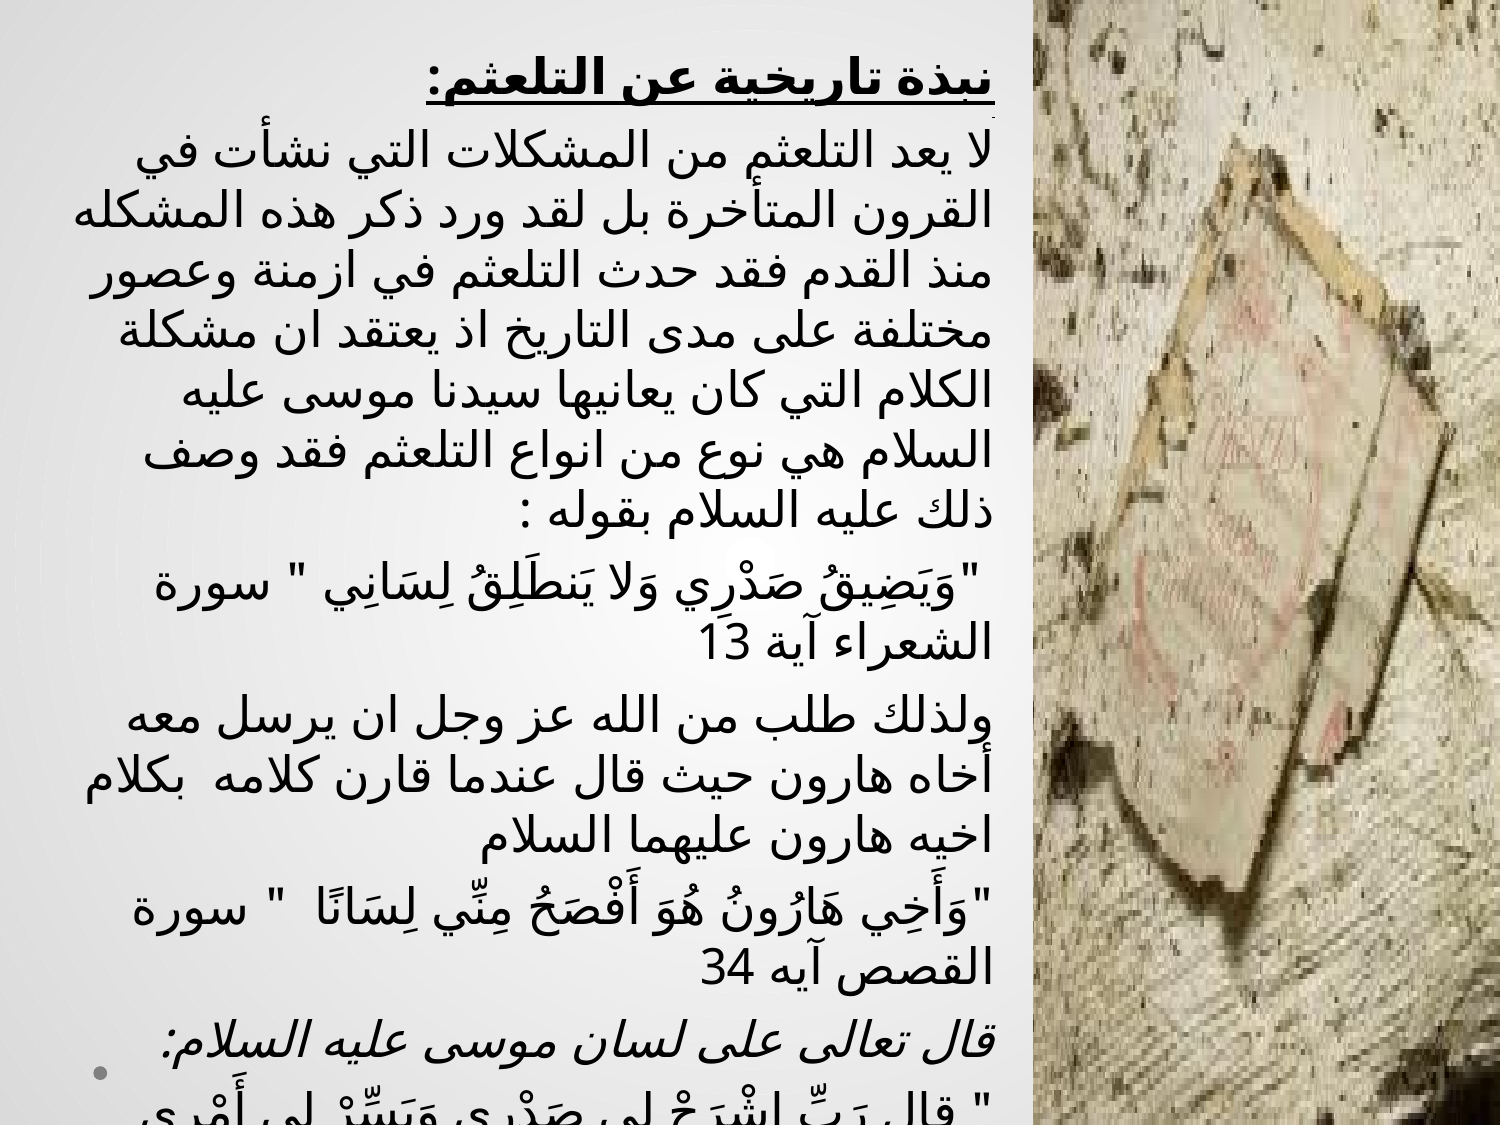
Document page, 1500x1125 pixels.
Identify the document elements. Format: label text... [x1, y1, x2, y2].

text_box نبذة تاريخية عن التلعثم: لا يعد التلعثم من المشكلات التي نشأت في القرون المتأخرة بل لقد ورد ذكر هذه المشكله منذ القدم فقد حدث التلعثم في ازمنة وعصور مختلفة على مدى التاريخ اذ يعتقد ان مشكلة الكلام التي كان يعانيها سيدنا موسى عليه السلام هي نوع من انواع التلعثم فقد وصف ذلك عليه السلام بقوله : "وَيَضِيقُ صَدْرِي وَلا يَنطَلِقُ لِسَانِي " سورة الشعراء آية 13 ولذلك طلب من الله عز وجل ان يرسل معه أخاه هارون حيث قال عندما قارن كلامه بكلام اخيه هارون عليهما السلام "وَأَخِي هَارُونُ هُوَ أَفْصَحُ مِنِّي لِسَانًا " سورة القصص آيه 34 قال تعالى على لسان موسى عليه السلام: " قال رَبِّ اشْرَحْ لِي صَدْرِي وَيَسِّرْ لِي أَمْرِي وَاحْلُلْ عُقْدَةً مِّن لِّسَانِي يَفْقَهُوا قَوْلِي " سورة طـه آية رقم 25-28 صدق الله العظيم [41, 37, 1010, 1125]
picture [1033, 0, 1500, 1125]
